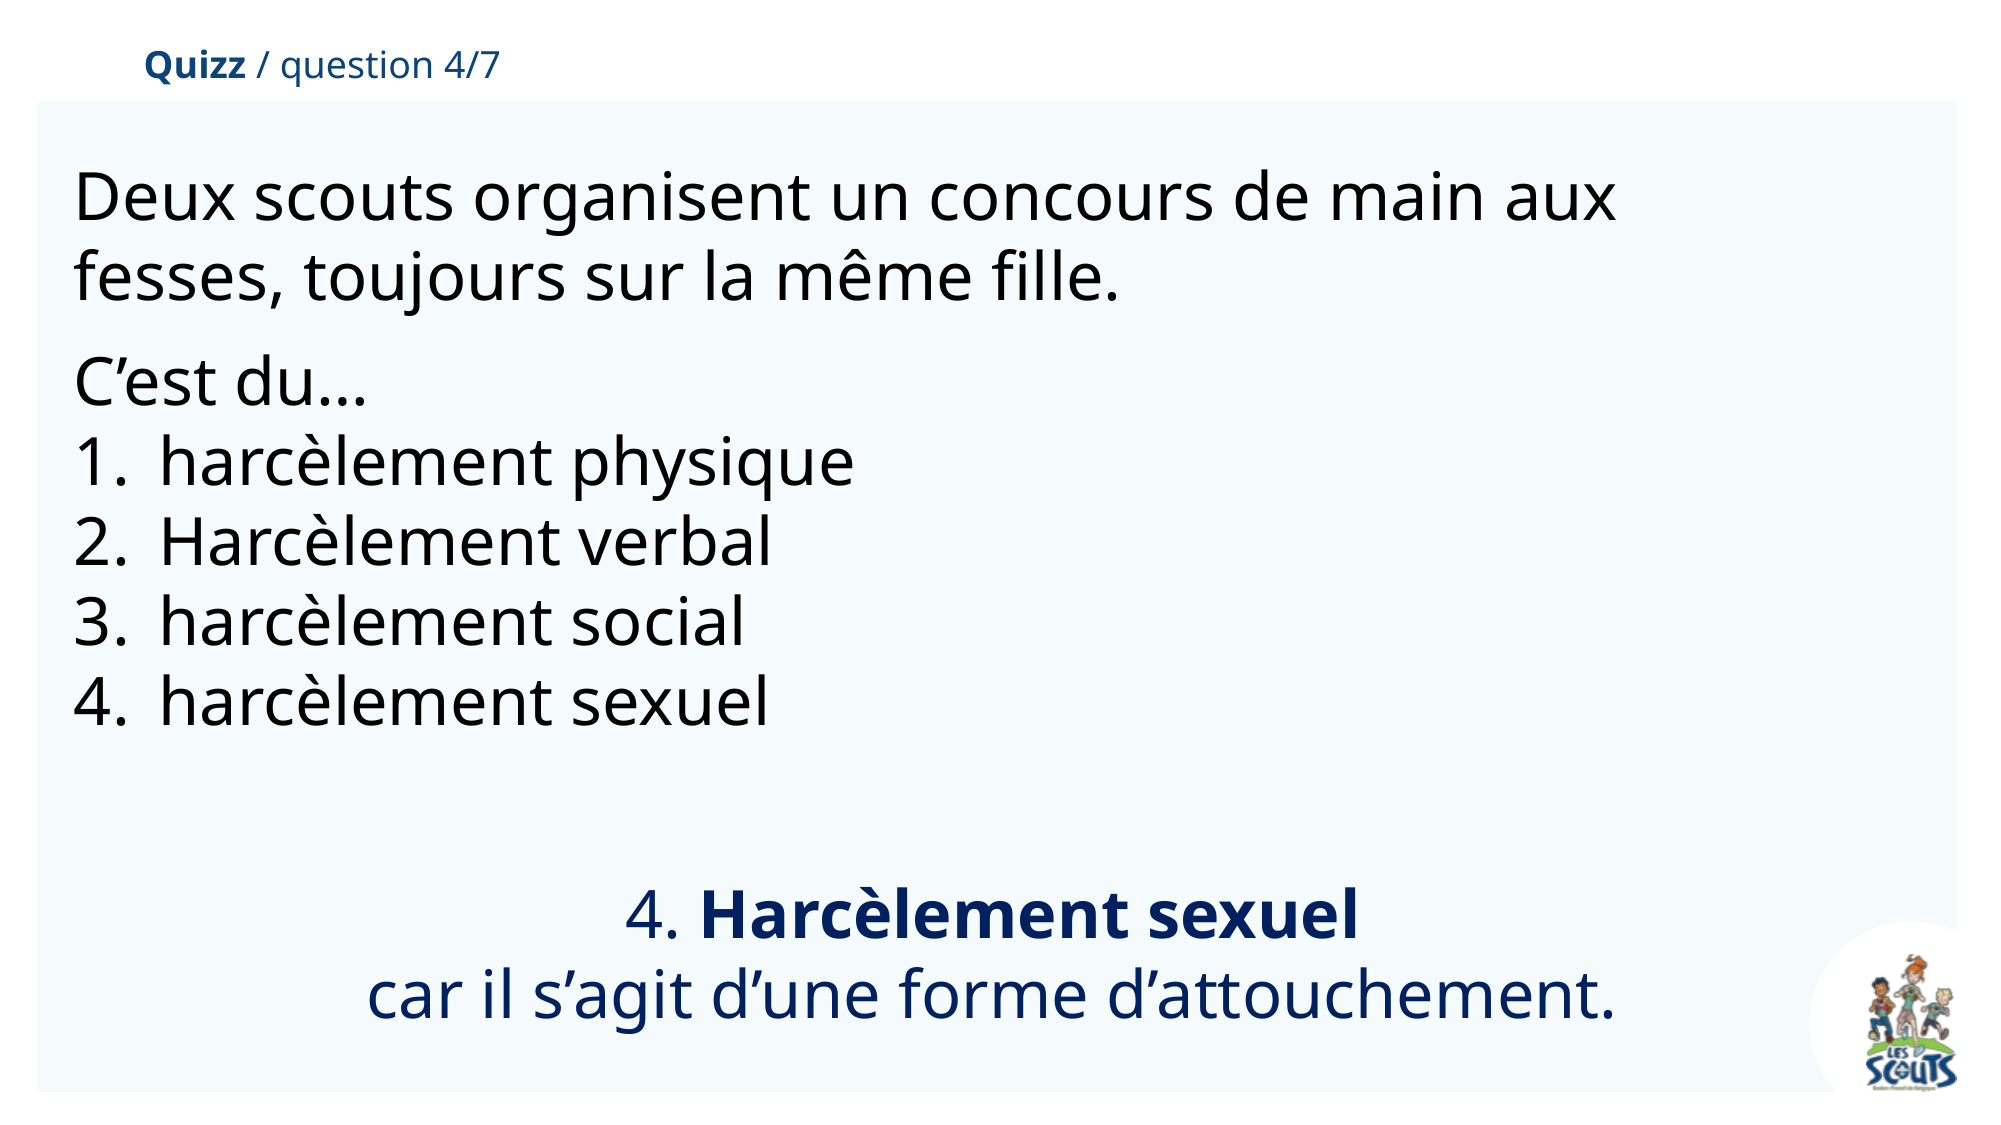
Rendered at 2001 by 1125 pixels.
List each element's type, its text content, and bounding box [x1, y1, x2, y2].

picture [1866, 954, 1957, 1092]
text_box Deux scouts organisent un concours de main aux fesses, toujours sur la même fille. C’est du… harcèlement physique Harcèlement verbal harcèlement social harcèlement sexuel [59, 146, 1813, 746]
text_box Quizz / question 4/7 [129, 33, 1310, 94]
text_box 4. Harcèlement sexuel car il s’agit d’une forme d’attouchement. [59, 864, 1928, 1040]
